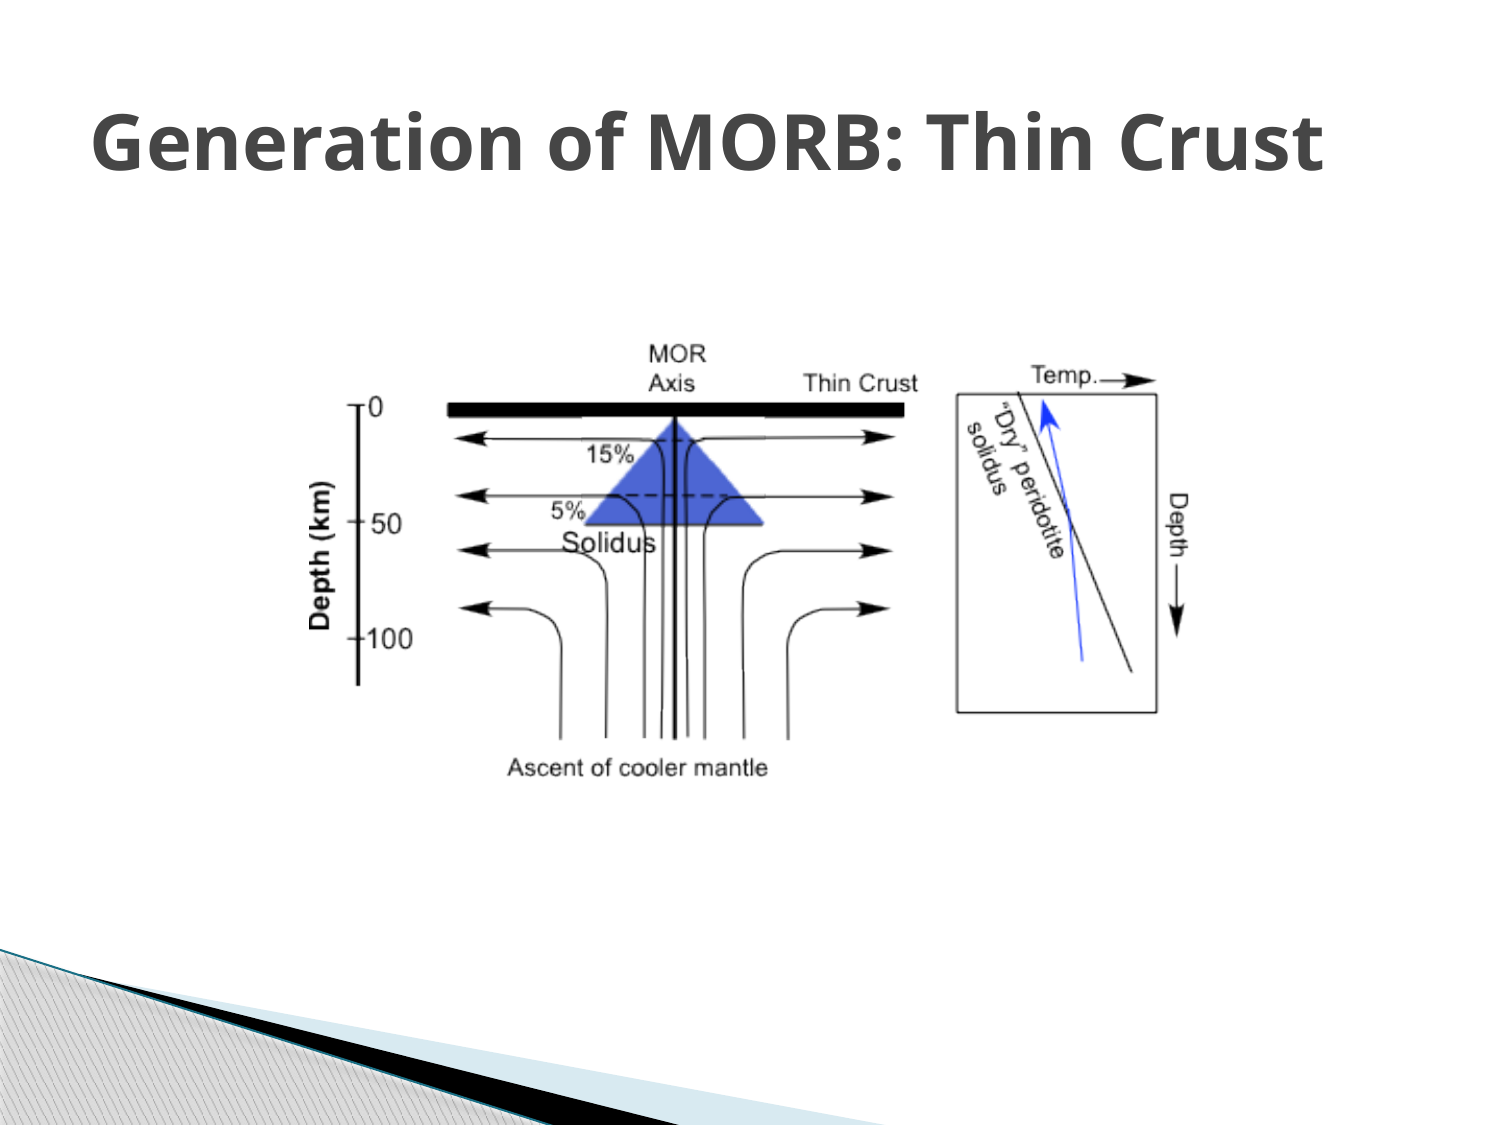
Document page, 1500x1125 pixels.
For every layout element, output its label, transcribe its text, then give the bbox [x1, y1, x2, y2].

picture [309, 340, 1191, 785]
title Generation of MORB: Thin Crust [75, 45, 1425, 233]
